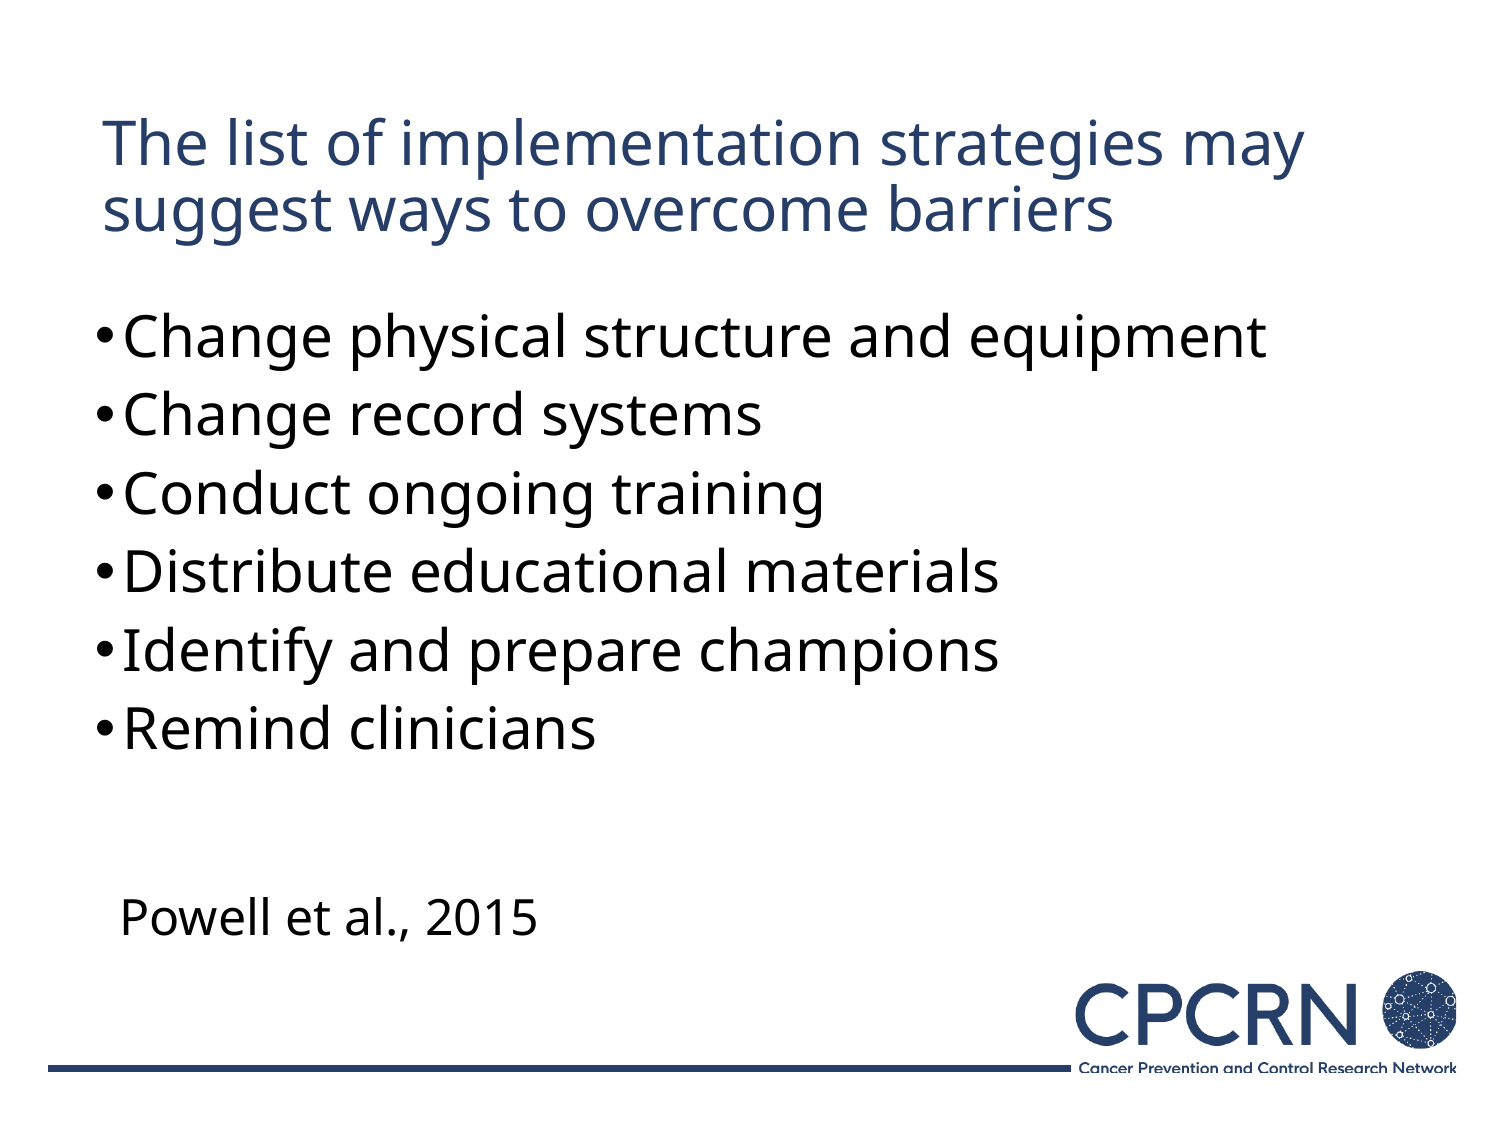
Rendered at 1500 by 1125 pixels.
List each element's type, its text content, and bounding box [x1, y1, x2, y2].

title The list of implementation strategies may suggest ways to overcome barriers [87, 80, 1405, 277]
list Change physical structure and equipment Change record systems Conduct ongoing training Distribute educational materials Identify and prepare champions Remind clinicians [79, 299, 1397, 929]
text_box Powell et al., 2015 [104, 877, 555, 953]
